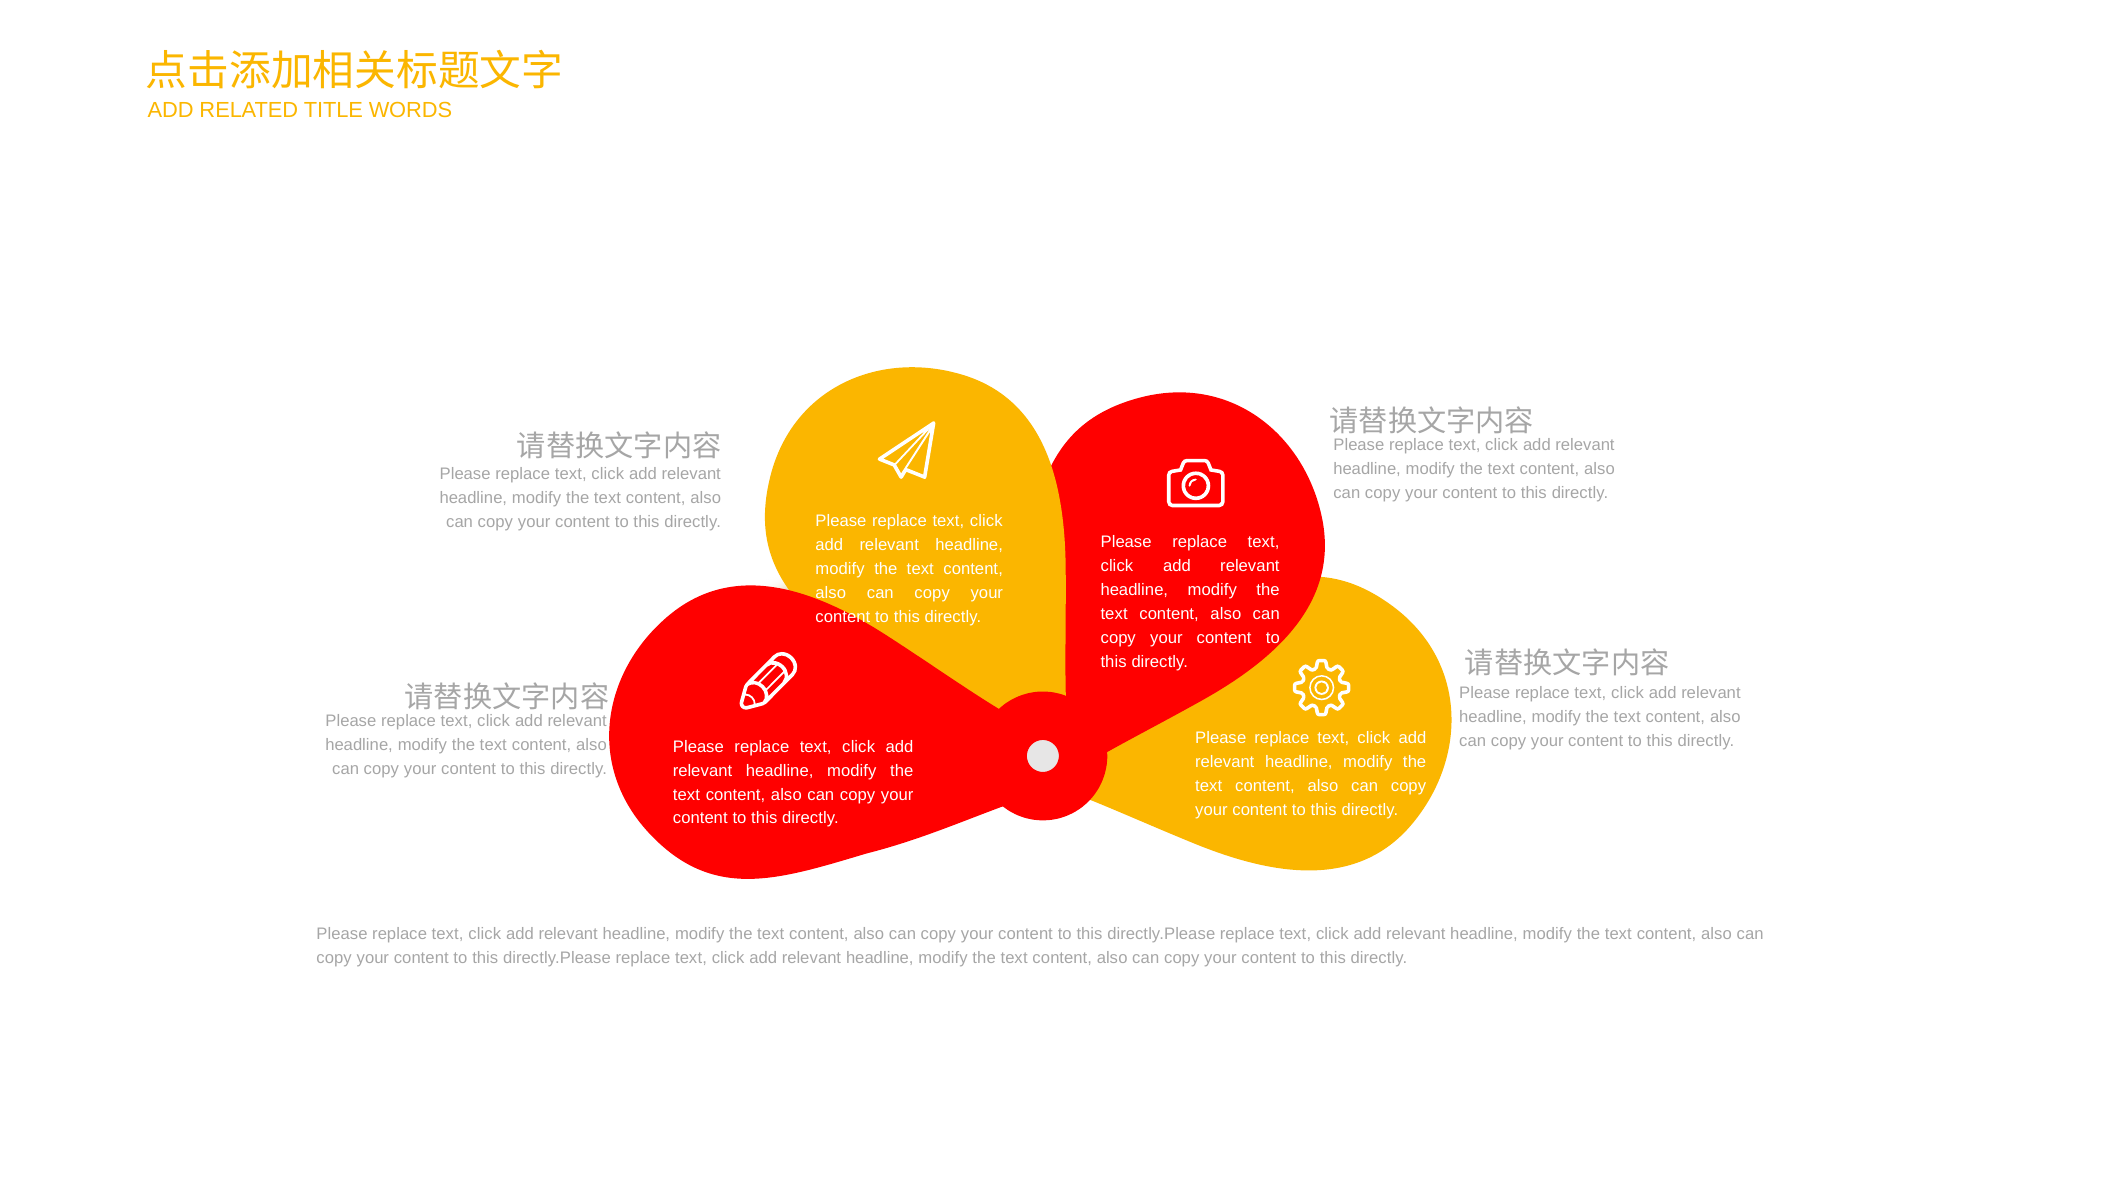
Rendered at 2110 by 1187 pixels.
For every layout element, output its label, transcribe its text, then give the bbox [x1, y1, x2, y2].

text_box 点击添加相关标题文字 [145, 43, 564, 95]
text_box ADD RELATED TITLE WORDS [147, 96, 453, 123]
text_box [295, 671, 611, 777]
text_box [409, 420, 624, 530]
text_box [1459, 637, 1771, 749]
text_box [624, 373, 1442, 921]
text_box Please replace text, click add relevant headline, modify the text content, also can copy your content to this directly.Please replace text, click add relevant headline, modify the text content, also can copy your content to this directly.Please replace text, click add relevant headline, modify the text content, also can copy your content to this directly. [316, 918, 1793, 967]
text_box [1442, 395, 1644, 501]
